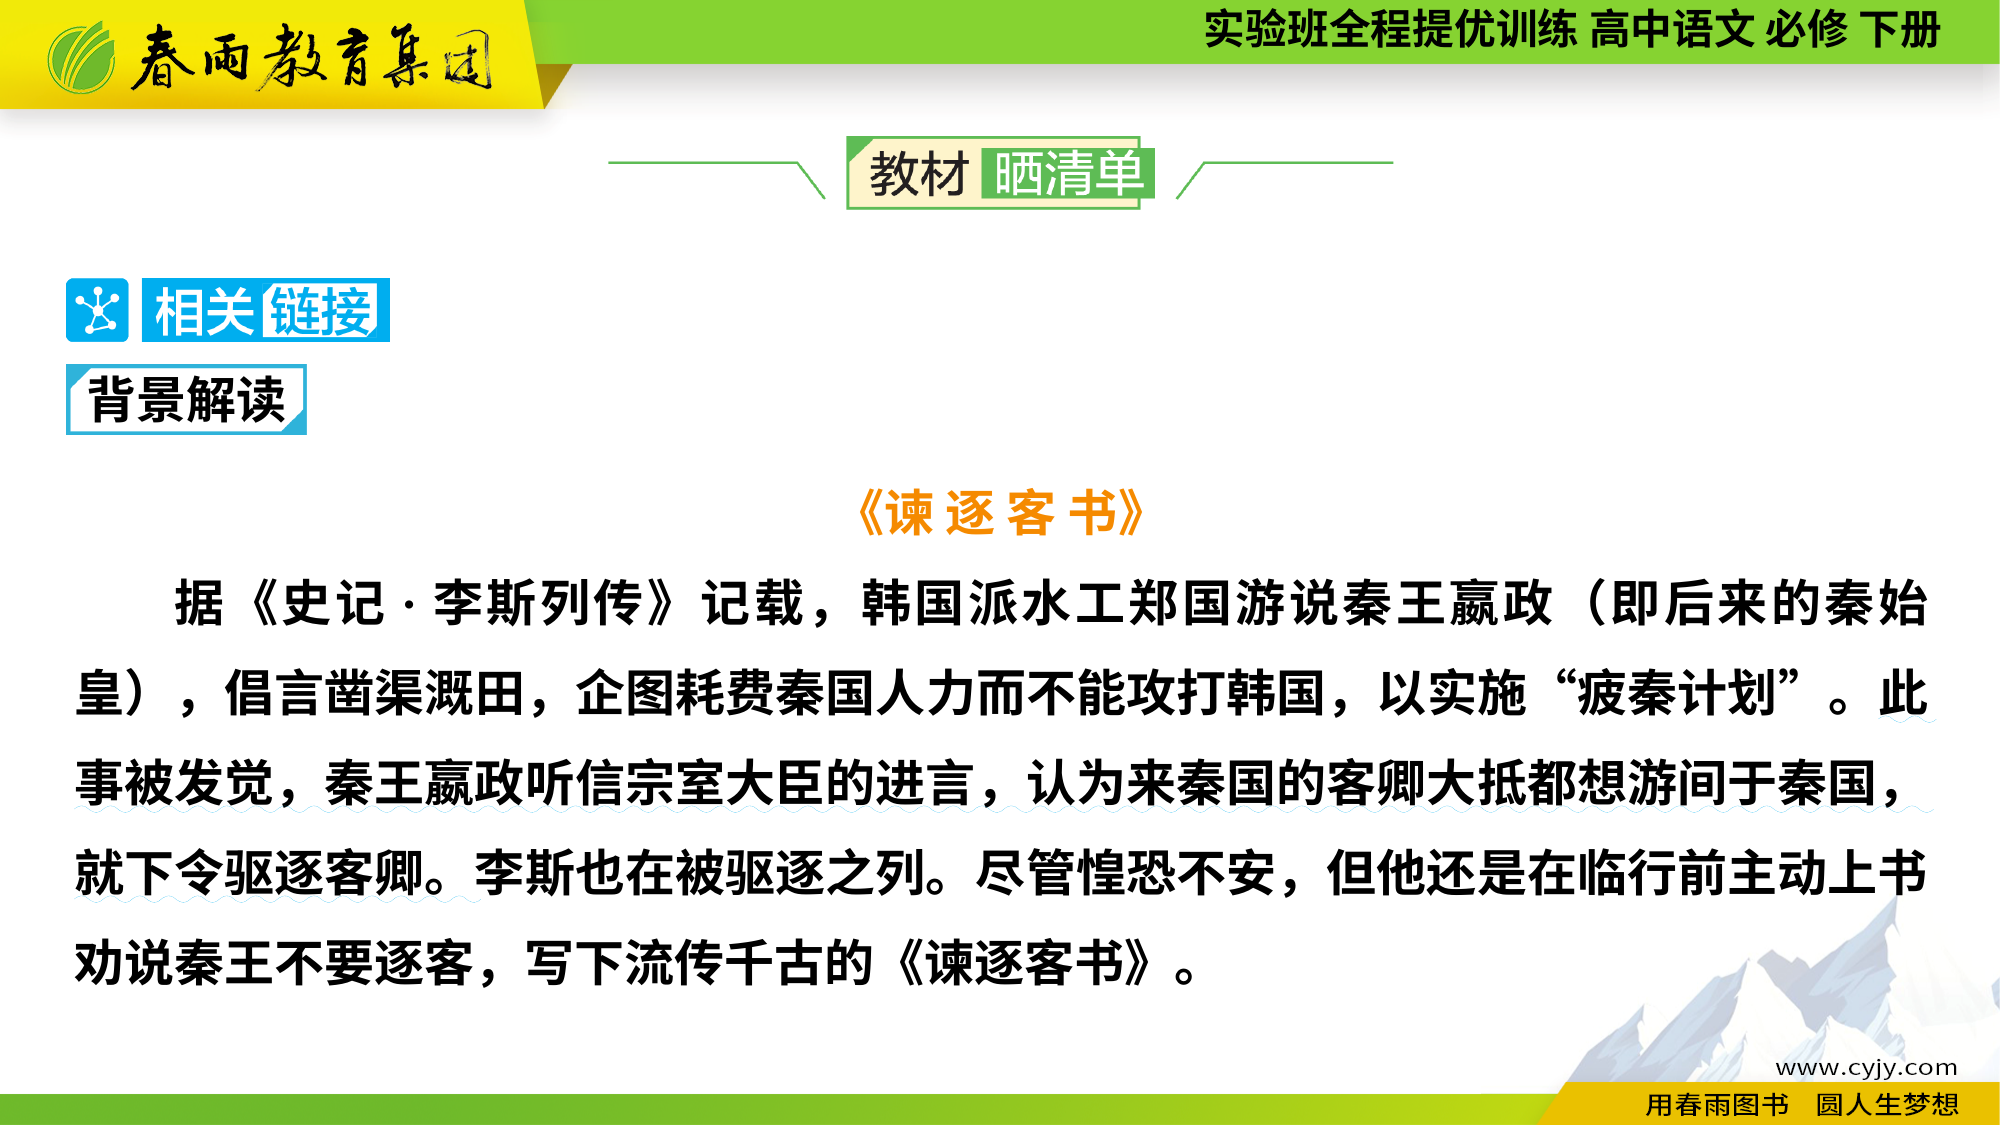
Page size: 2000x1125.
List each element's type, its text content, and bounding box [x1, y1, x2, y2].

list 《谏 逐 客 书》 据《史记·李斯列传》记载，韩国派水工郑国游说秦王嬴政（即后来的秦始皇），倡言凿渠溉田，企图耗费秦国人力而不能攻打韩国，以实施“疲秦计划”。此事被发觉，秦王嬴政听信宗室大臣的进言，认为来秦国的客卿大抵都想游间于秦国，就下令驱逐客卿。李斯也在被驱逐之列。尽管惶恐不安，但他还是在临行前主动上书劝说秦王不要逐客，写下流传千古的《谏逐客书》。 [59, 444, 1944, 994]
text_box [66, 361, 307, 438]
picture [0, 0, 2000, 1125]
